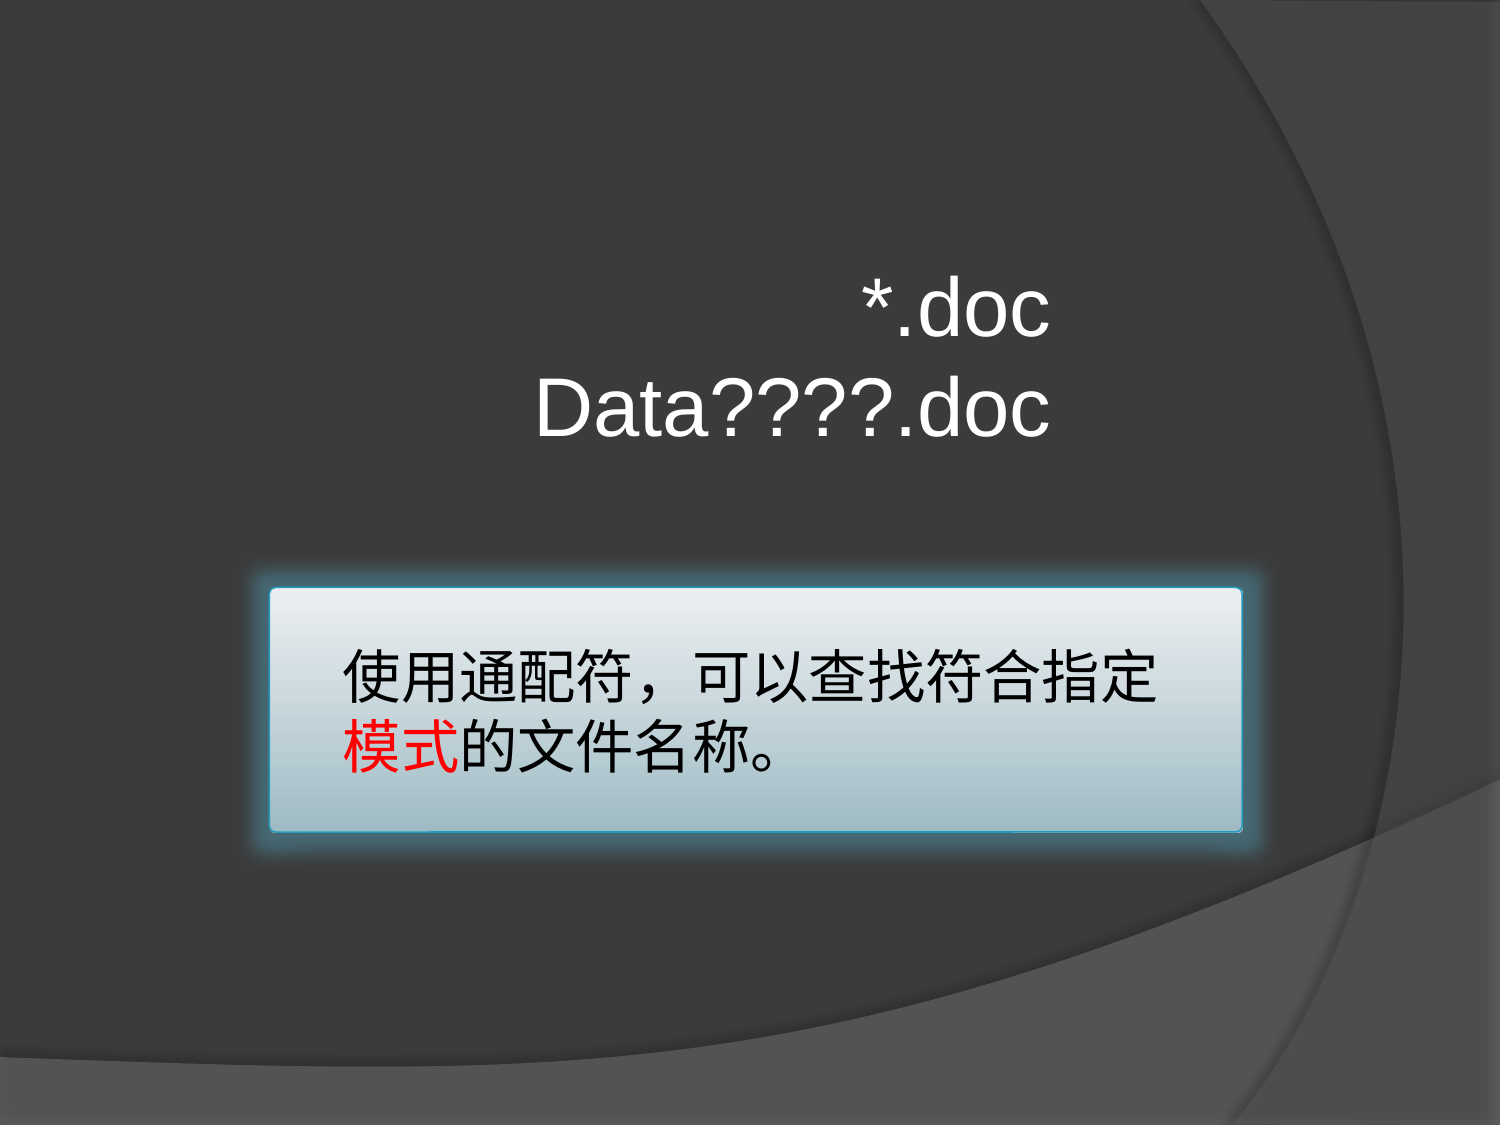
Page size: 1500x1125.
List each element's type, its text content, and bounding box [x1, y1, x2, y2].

text_box 使用通配符，可以查找符合指定模式的文件名称。 [328, 632, 1196, 788]
text_box *.doc Data????.doc [457, 246, 1067, 461]
text_box [268, 586, 1243, 833]
